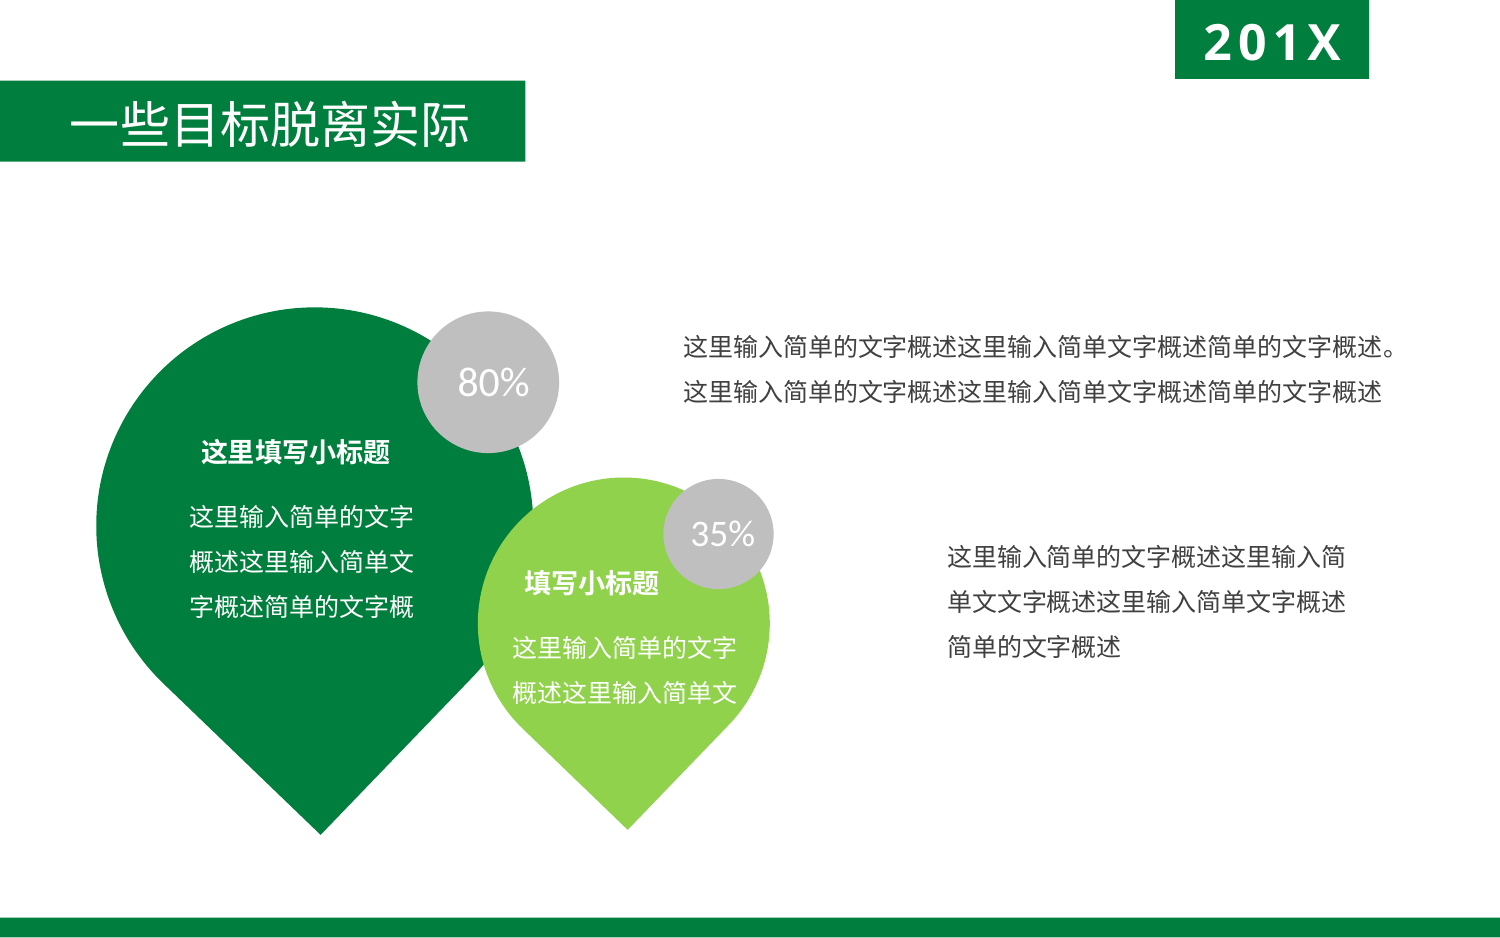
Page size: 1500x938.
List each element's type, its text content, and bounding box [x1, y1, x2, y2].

text_box 这里输入简单的文字 概述这里输入简单文 [492, 607, 775, 718]
text_box [94, 305, 535, 837]
text_box 201X [1188, 3, 1356, 78]
text_box 这里输入简单的文字概述这里输入简单文字概述简单的文字概述。 这里输入简单的文字概述这里输入简单文字概述简单的文字概述 [663, 306, 1447, 417]
text_box 填写小标题 [504, 555, 741, 610]
text_box [475, 475, 684, 691]
text_box [415, 309, 562, 456]
text_box 一些目标脱离实际 [55, 85, 485, 161]
text_box [741, 572, 771, 607]
text_box [771, 511, 776, 557]
text_box [509, 718, 738, 832]
text_box [0, 79, 528, 164]
text_box [1173, 0, 1371, 81]
text_box [661, 476, 766, 555]
text_box [0, 916, 1500, 938]
text_box [741, 561, 769, 587]
text_box 这里输入简单的文字概述这里输入简单文文字概述这里输入简单文字概述简单的文字概述 [927, 516, 1392, 672]
text_box 这里填写小标题 [181, 425, 418, 479]
text_box 35% [675, 501, 771, 561]
text_box 这里输入简单的文字 概述这里输入简单文 字概述简单的文字概 [169, 476, 452, 632]
text_box 80% [442, 346, 545, 412]
